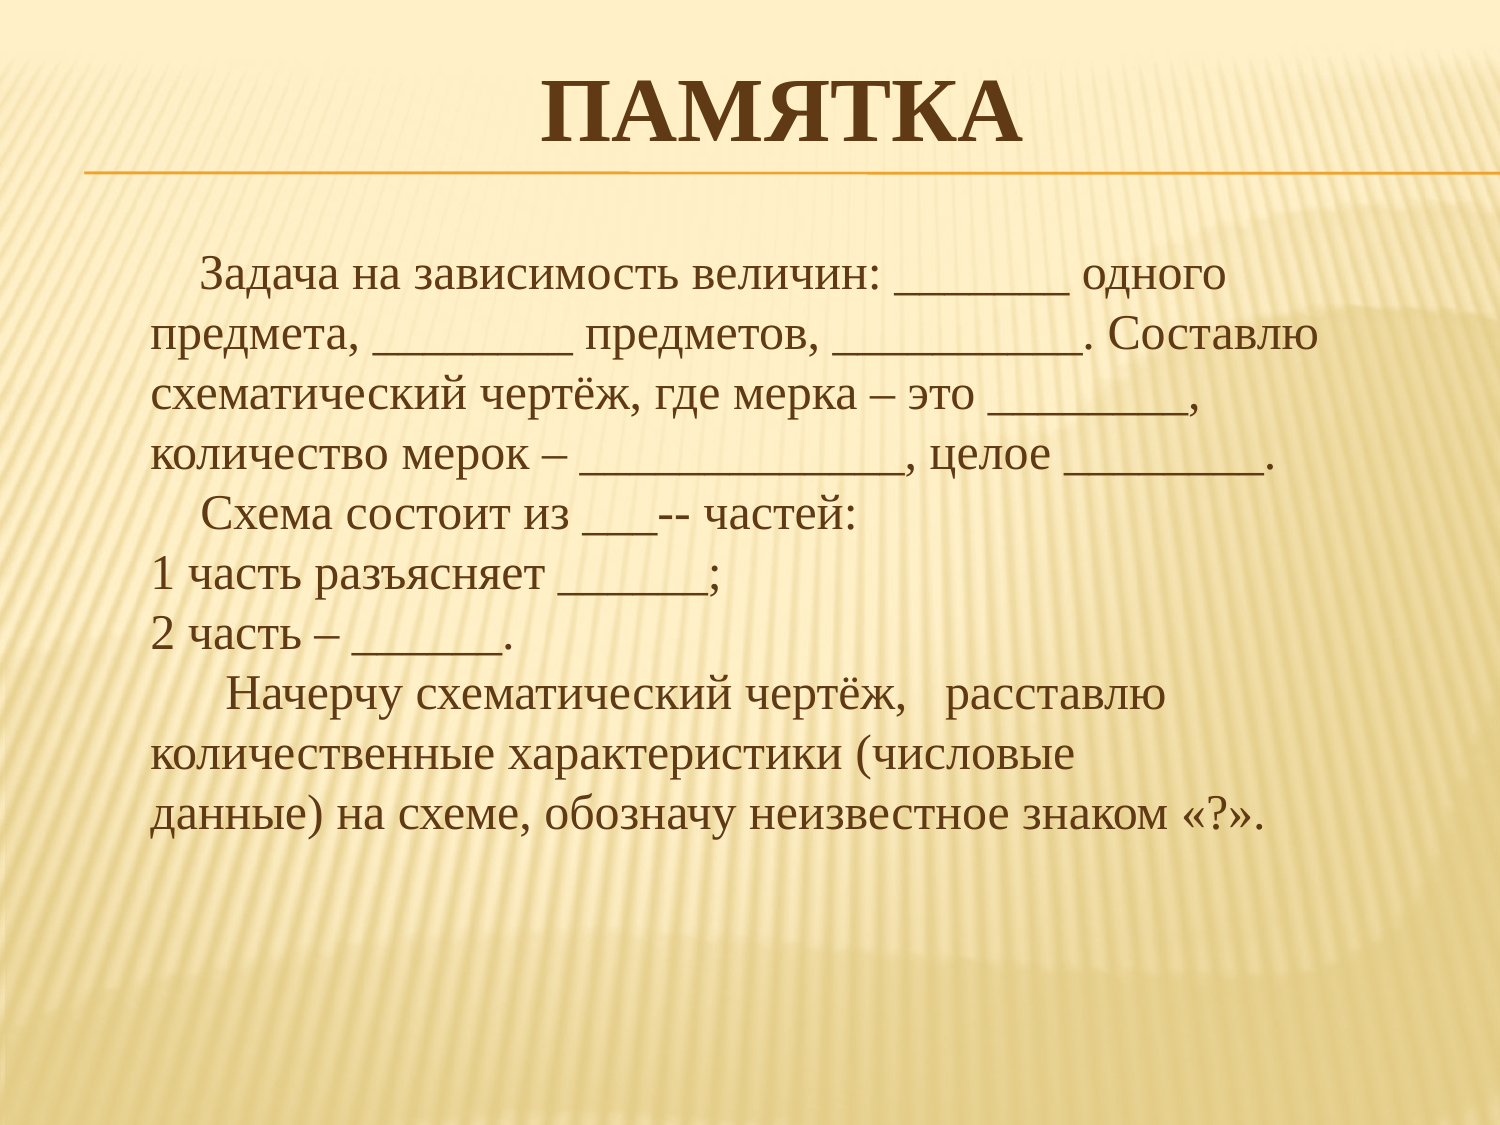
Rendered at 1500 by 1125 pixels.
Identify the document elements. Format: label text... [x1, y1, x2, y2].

text_box Задача на зависимость величин: _______ одного предмета, ________ предметов, __________. Составлю схематический чертёж, где мерка – это ________, количество мерок – _____________, целое ________. Схема состоит из ___-- частей: 1 часть разъясняет ______; 2 часть – ______. Начерчу схематический чертёж, расставлю количественные характеристики (числовые данные) на схеме, обозначу неизвестное знаком «?». [135, 231, 1388, 892]
text_box ПАМЯТКА [407, 42, 1158, 231]
